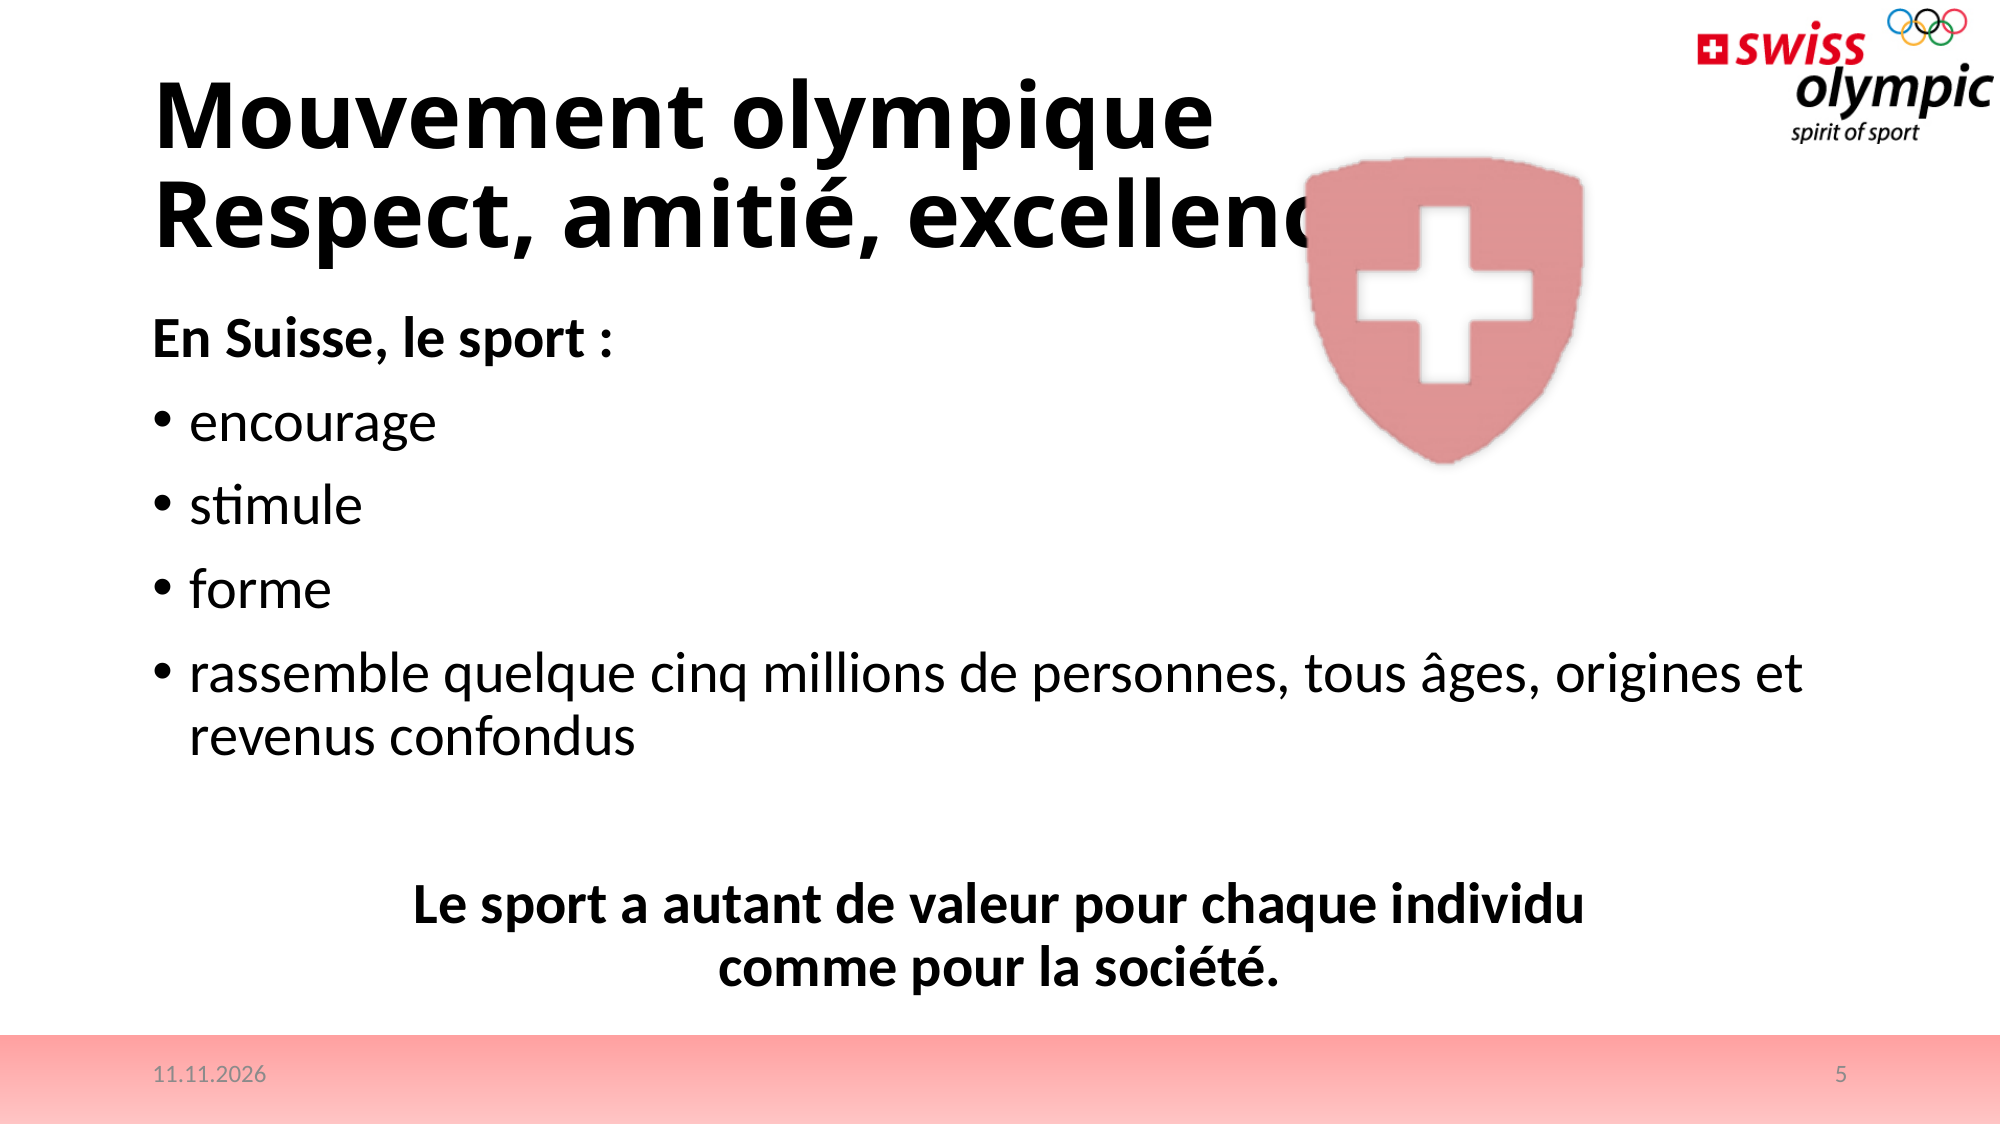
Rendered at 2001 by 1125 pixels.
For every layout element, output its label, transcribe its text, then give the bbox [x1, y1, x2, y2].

slide_number 4 [1412, 1042, 1863, 1103]
picture [1254, 111, 1638, 503]
picture [1697, 8, 1994, 144]
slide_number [137, 1042, 588, 1103]
list En Suisse, le sport : encourage stimule forme rassemble quelque cinq millions de personnes, tous âges, origines et revenus confondus Le sport a autant de valeur pour chaque individu comme pour la société. [137, 299, 1863, 1014]
title Mouvement olympique Respect, amitié, excellence [137, 59, 1863, 278]
